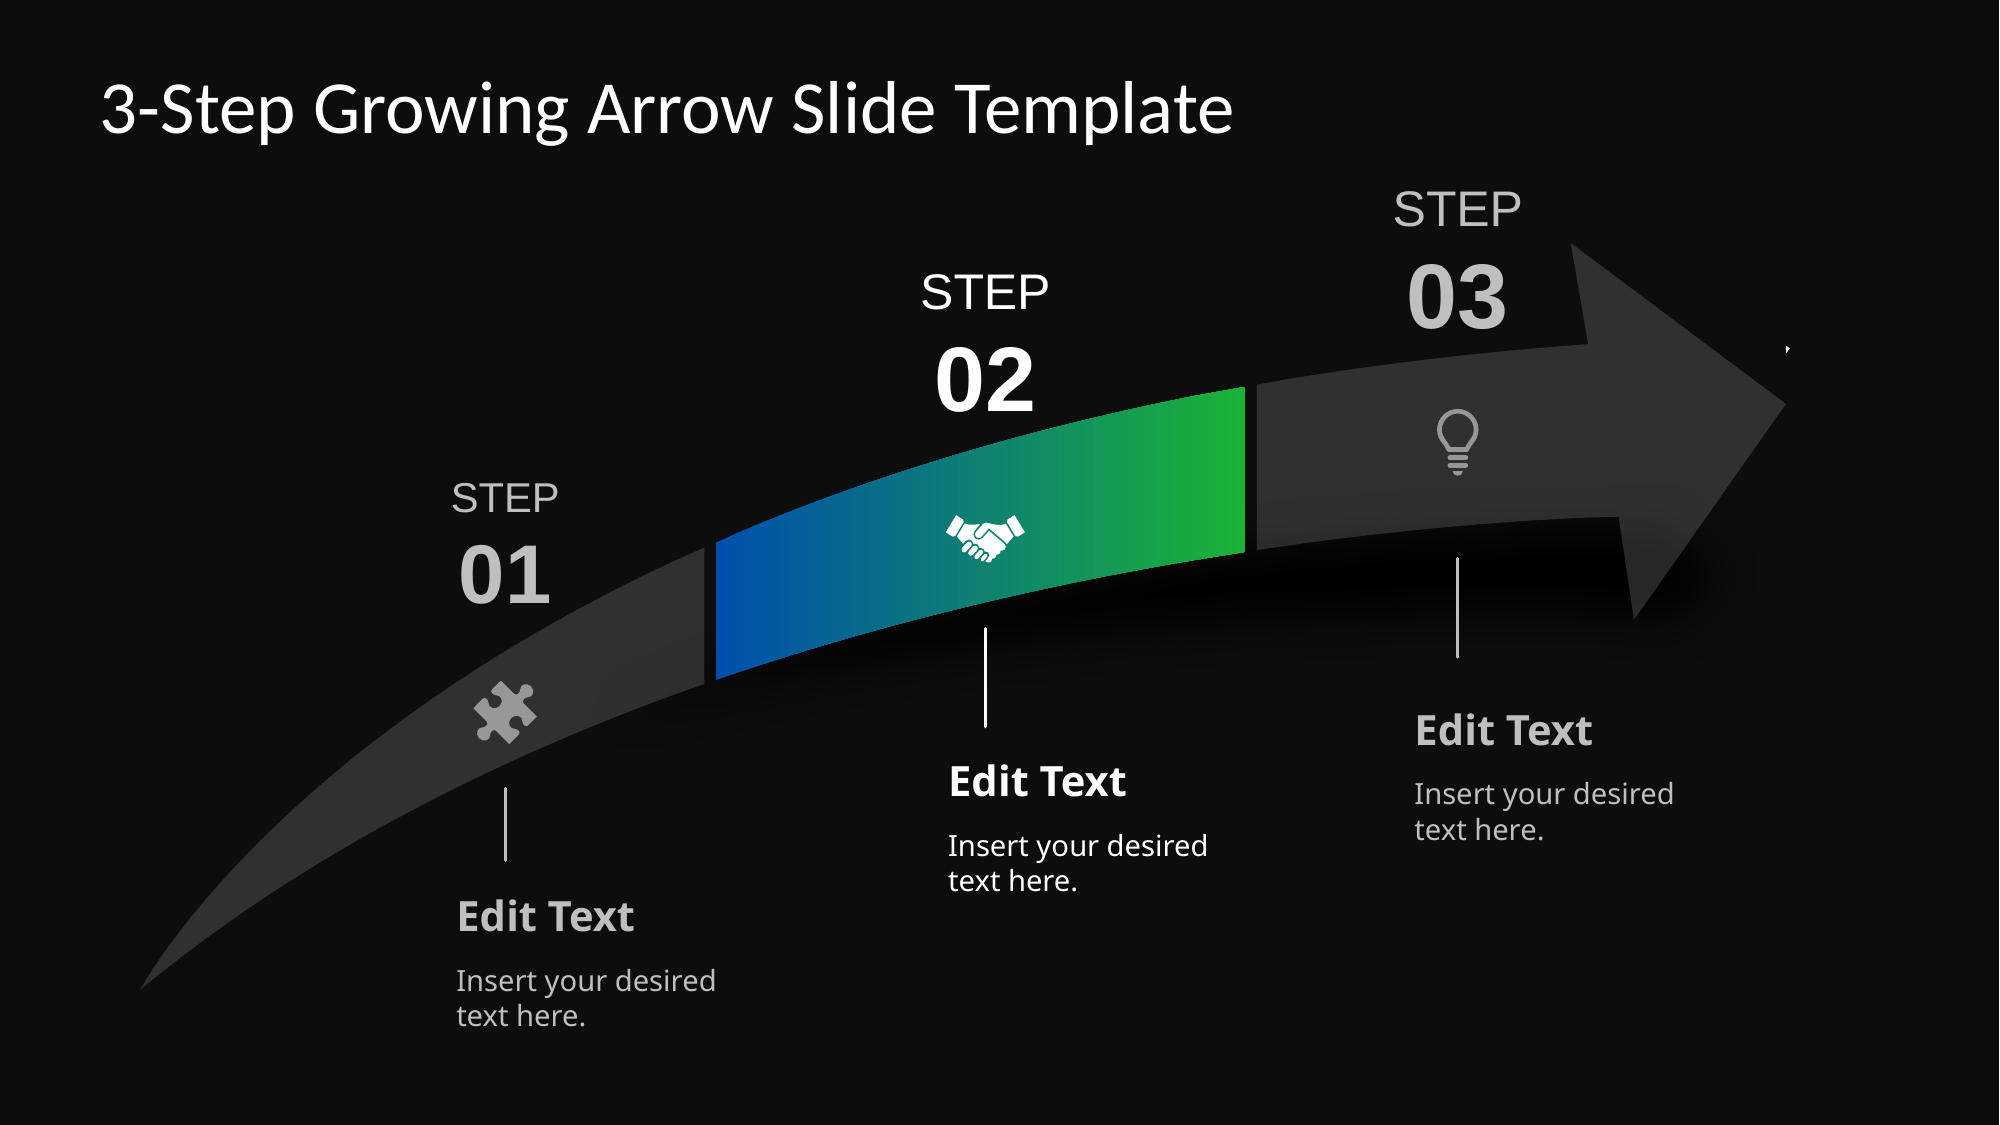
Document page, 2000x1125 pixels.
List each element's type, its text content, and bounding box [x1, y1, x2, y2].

title 3-Step Growing Arrow Slide Template [99, 45, 1900, 162]
text_box Insert your desired text here. [456, 1001, 733, 1040]
text_box STEP 03 [1354, 186, 1562, 242]
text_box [139, 242, 1786, 990]
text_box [1436, 408, 1479, 476]
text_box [945, 514, 1026, 563]
